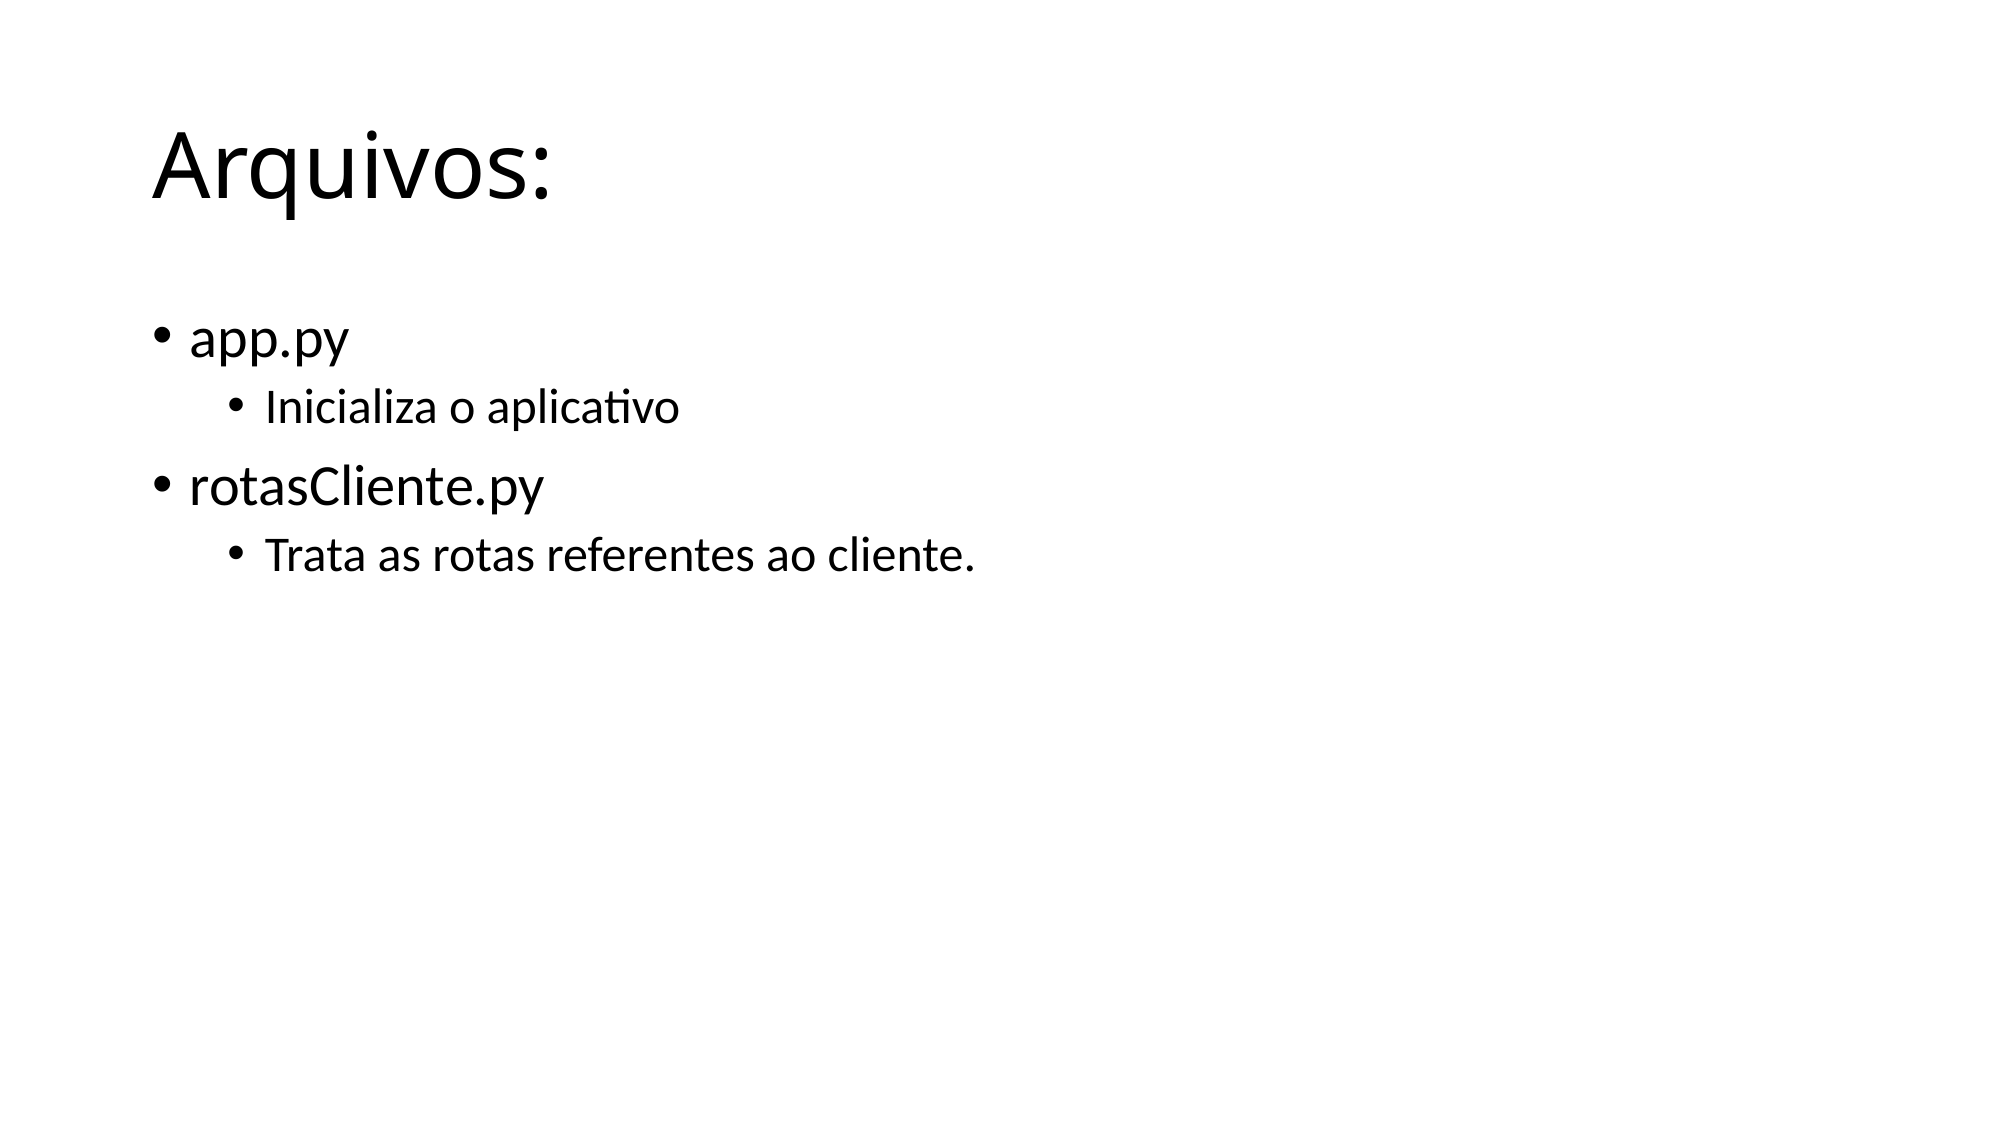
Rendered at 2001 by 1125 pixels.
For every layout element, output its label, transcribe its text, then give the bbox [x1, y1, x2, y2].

list app.py Inicializa o aplicativo rotasCliente.py Trata as rotas referentes ao cliente. [137, 299, 1863, 1014]
title Arquivos: [137, 59, 1863, 278]
